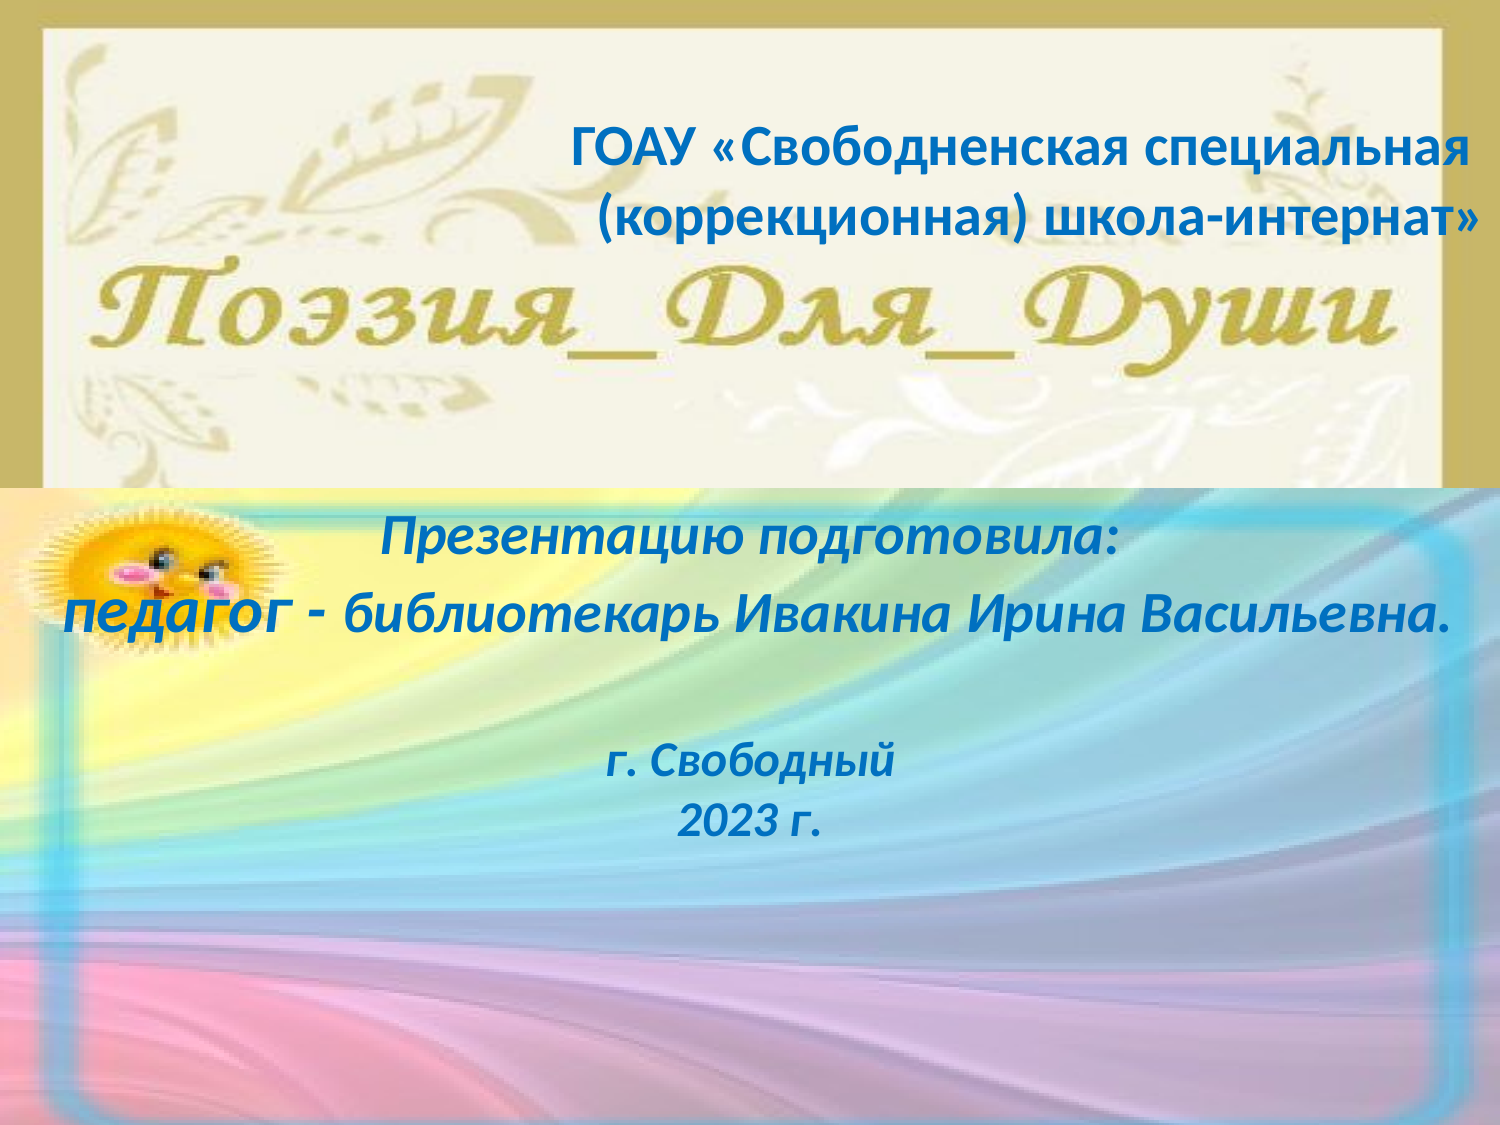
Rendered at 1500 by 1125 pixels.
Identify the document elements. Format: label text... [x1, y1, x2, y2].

text_box ГОАУ «Свободненская специальная (коррекционная) школа-интернат» [0, 0, 1500, 488]
text_box Презентацию подготовила: педагог - библиотекарь Ивакина Ирина Васильевна. г. Свободный 2023 г. [0, 488, 1500, 1125]
